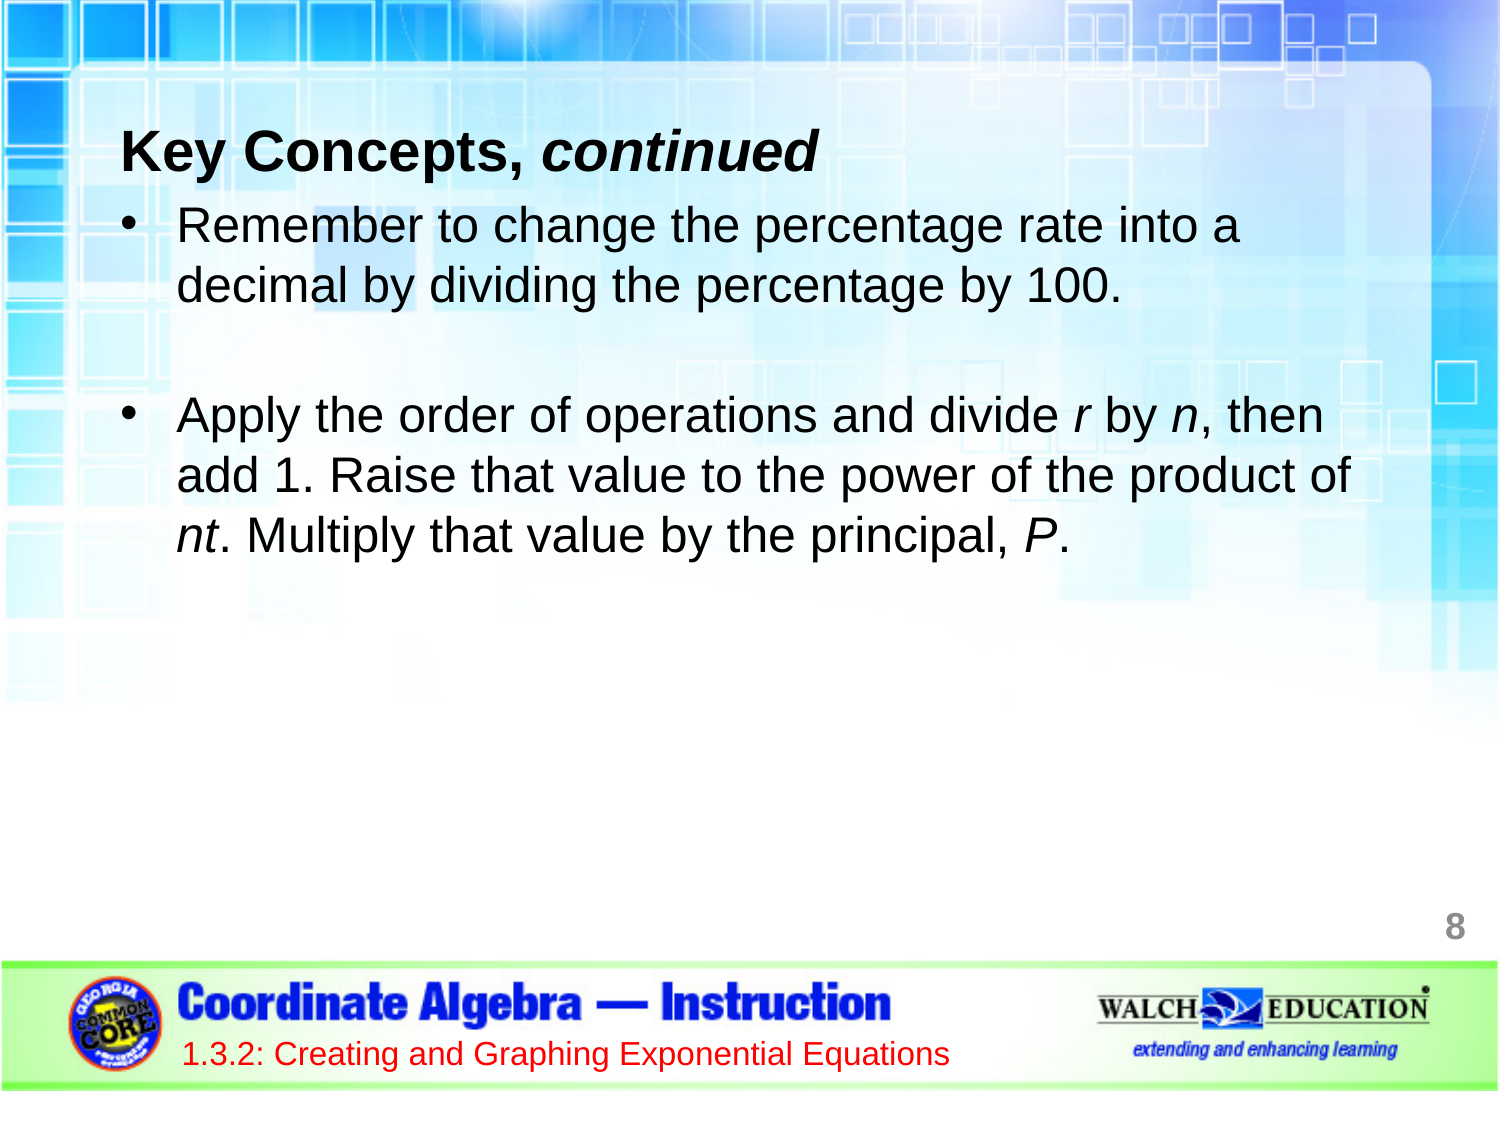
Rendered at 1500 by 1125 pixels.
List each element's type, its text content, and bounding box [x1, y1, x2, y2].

picture [1, 0, 1500, 1091]
slide_number 8 [1361, 901, 1481, 949]
subtitle Key Concepts, continued Remember to change the percentage rate into a decimal by dividing the percentage by 100. Apply the order of operations and divide r by n, then add 1. Raise that value to the power of the product of nt. Multiply that value by the principal, P. [105, 105, 1394, 925]
list 1.3.2: Creating and Graphing Exponential Equations [166, 1024, 1074, 1069]
